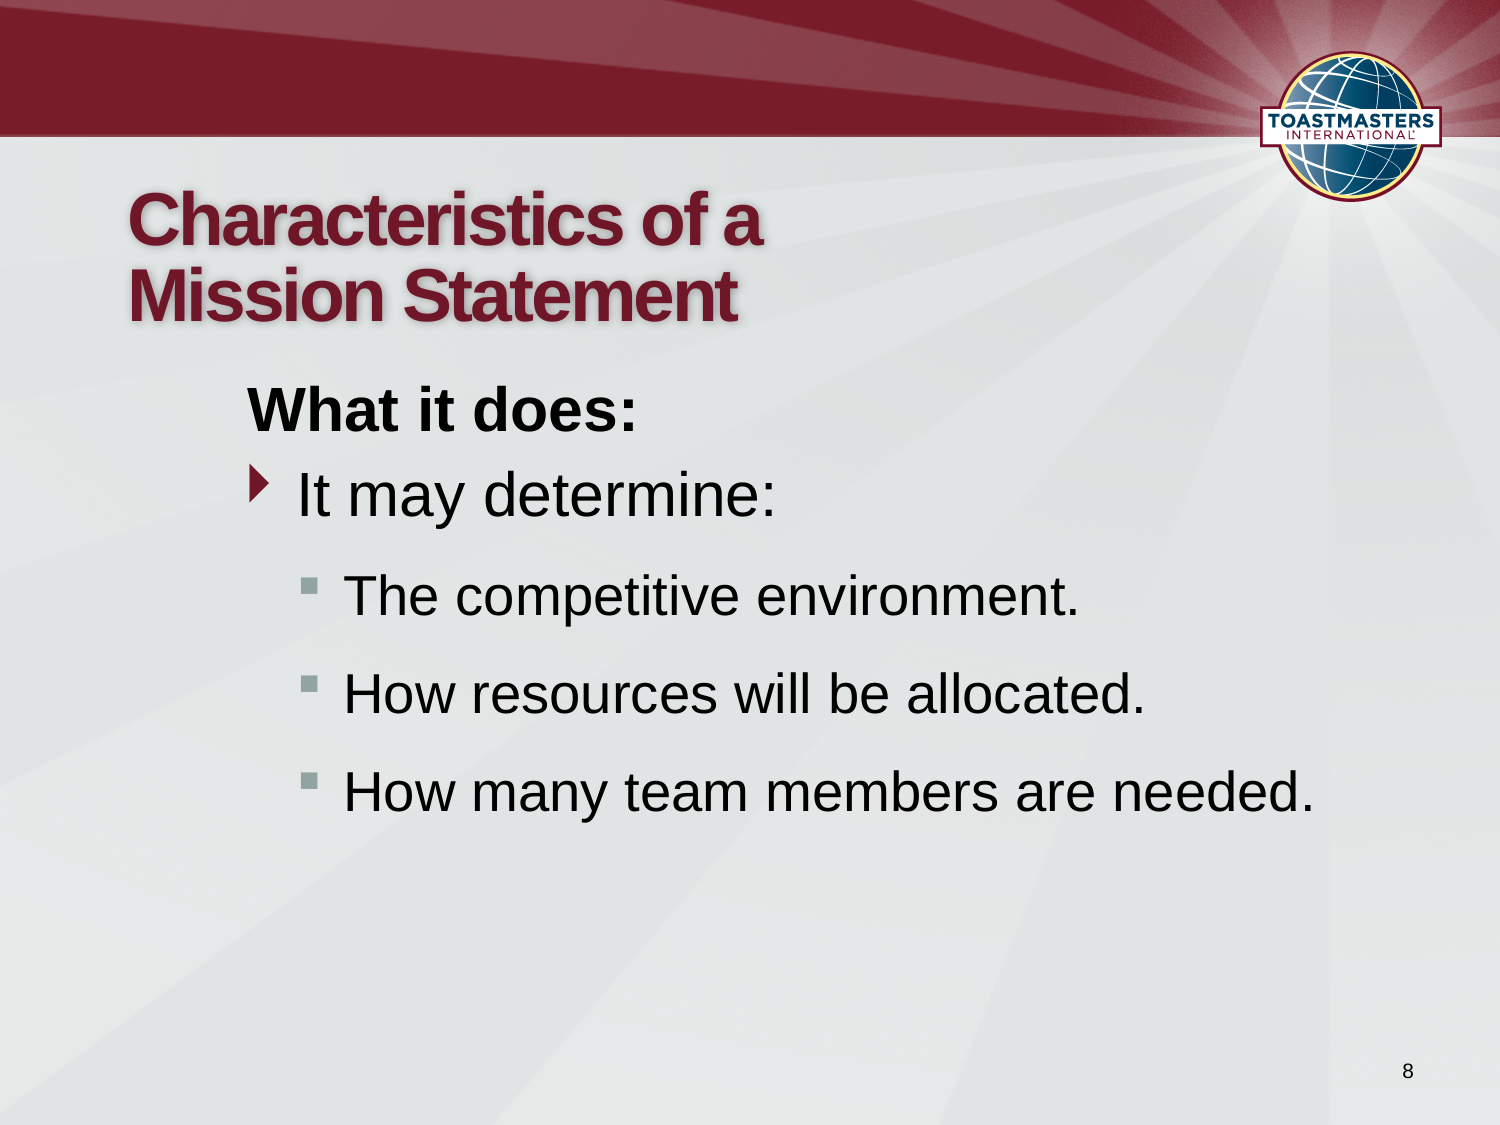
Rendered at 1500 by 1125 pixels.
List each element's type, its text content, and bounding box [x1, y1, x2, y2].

list It may determine: The competitive environment. How resources will be allocated. How many team members are needed. [215, 424, 1350, 1013]
text_box 8 [1387, 1050, 1428, 1090]
text_box What it does: [232, 361, 1475, 451]
title Characteristics of a Mission Statement [112, 166, 1188, 355]
picture [0, 0, 1500, 1125]
